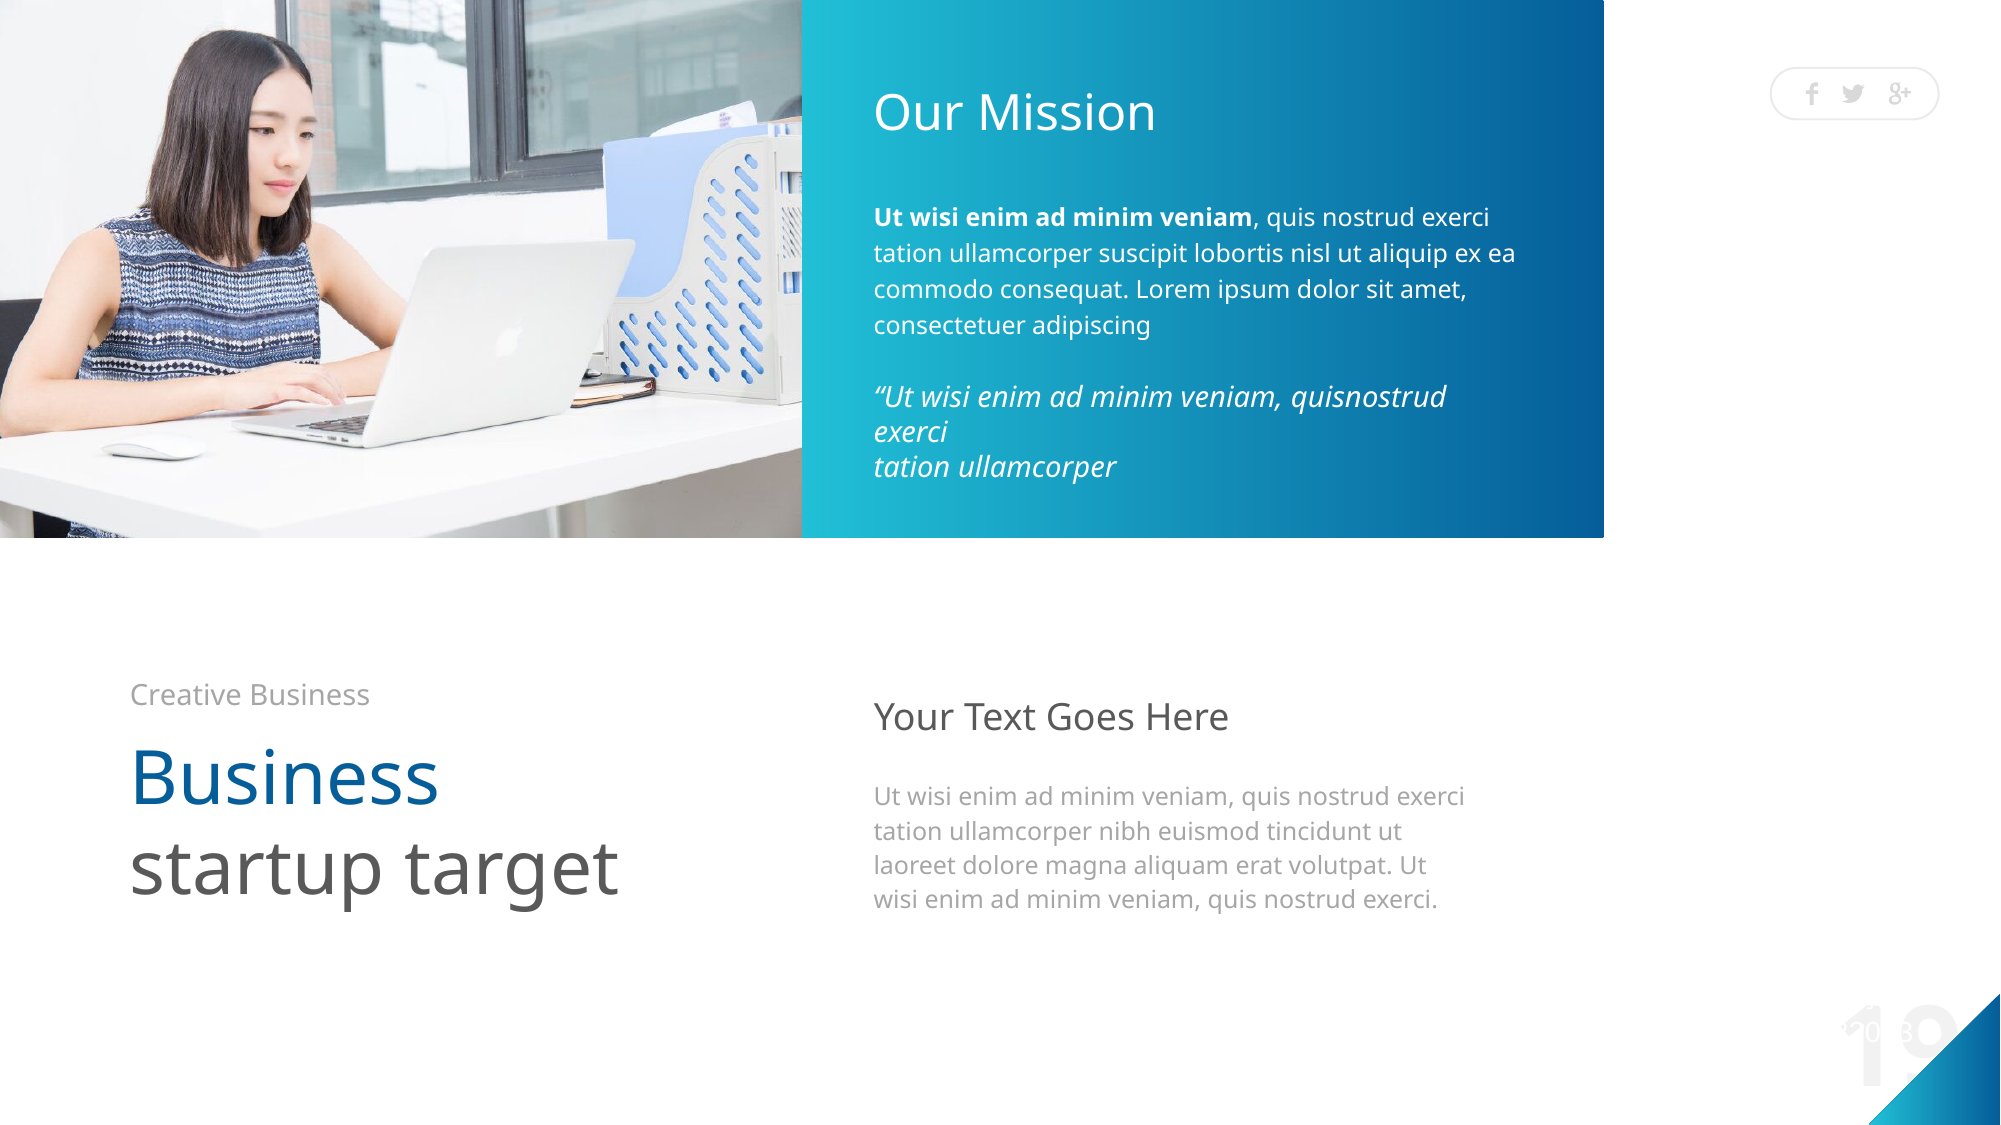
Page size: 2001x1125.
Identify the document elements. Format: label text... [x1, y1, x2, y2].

text_box [801, 0, 1604, 539]
text_box Creative Business [114, 669, 462, 719]
text_box Our Mission [858, 72, 1462, 148]
picture [0, 0, 802, 538]
text_box Your Text Goes Here [858, 685, 1491, 746]
text_box Ut wisi enim ad minim veniam, quis nostrud exerci tation ullamcorper suscipit lobortis nisl ut aliquip ex ea commodo consequat. Lorem ipsum dolor sit amet, consectetuer adipiscing [858, 188, 1547, 347]
text_box “Ut wisi enim ad minim veniam, quisnostrud exerci tation ullamcorper [858, 371, 1526, 465]
text_box Ut wisi enim ad minim veniam, quis nostrud exerci tation ullamcorper nibh euismod tincidunt ut laoreet dolore magna aliquam erat volutpat. Ut wisi enim ad minim veniam, quis nostrud exerci. [858, 769, 1491, 920]
text_box [1867, 992, 2000, 1125]
text_box Business startup target [114, 722, 687, 918]
